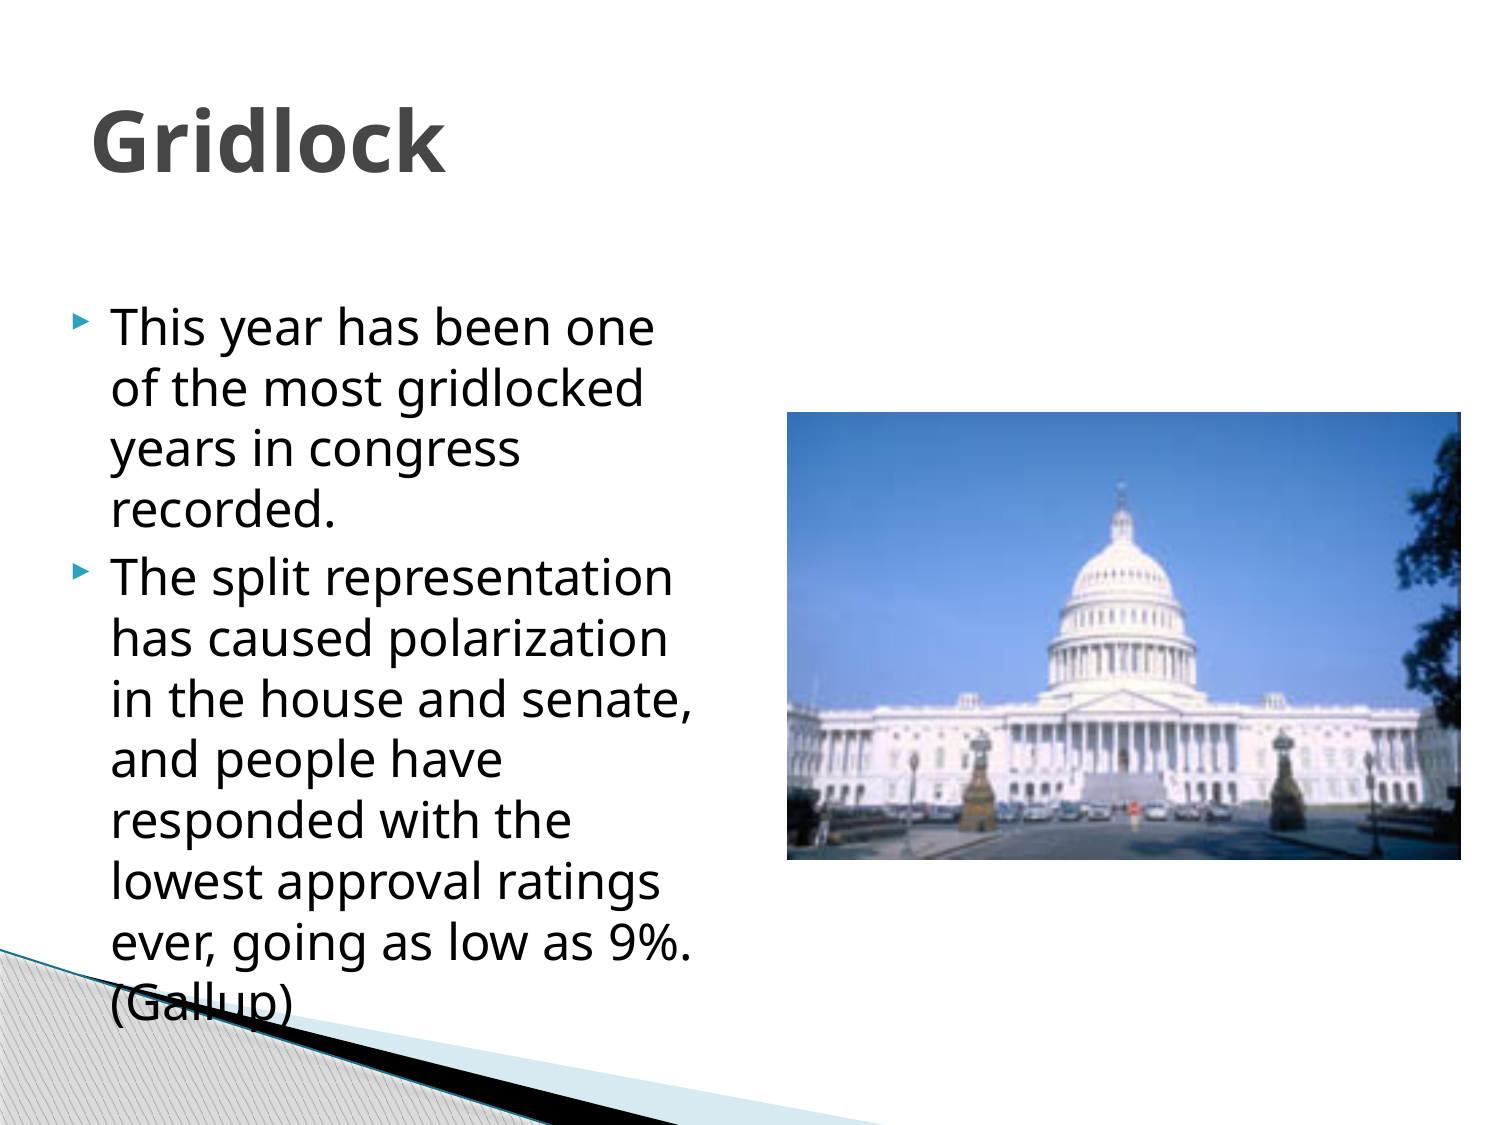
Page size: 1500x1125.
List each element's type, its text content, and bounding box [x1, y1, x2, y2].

title Gridlock [75, 45, 1425, 233]
picture [787, 412, 1461, 860]
list This year has been one of the most gridlocked years in congress recorded. The split representation has caused polarization in the house and senate, and people have responded with the lowest approval ratings ever, going as low as 9%.(Gallup) [37, 287, 725, 1047]
